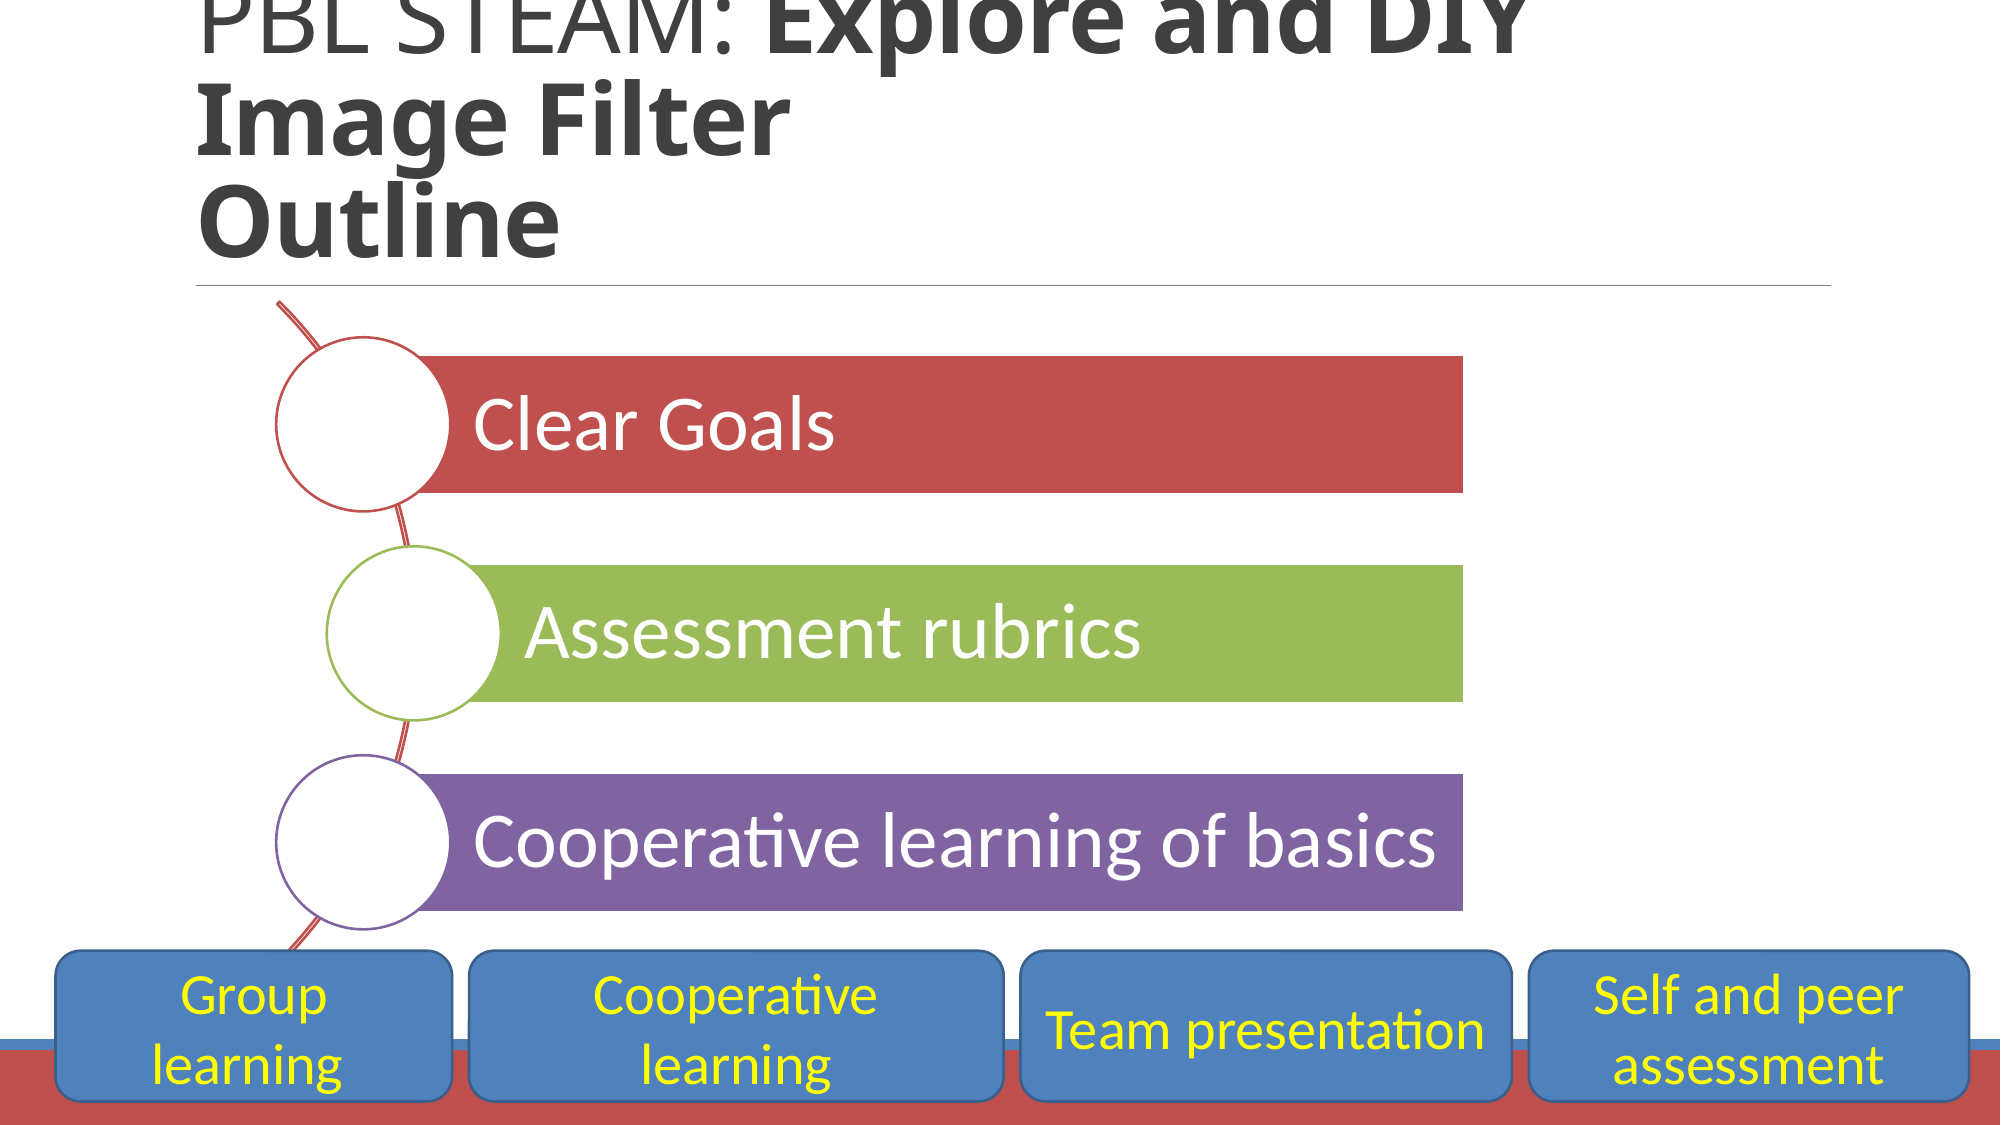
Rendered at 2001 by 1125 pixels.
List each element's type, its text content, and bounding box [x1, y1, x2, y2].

text_box Group learning [54, 949, 454, 1103]
title PBL STEAM: Explore and DIY Image Filter Outline [180, 47, 1830, 285]
text_box Cooperative learning [467, 991, 1005, 1103]
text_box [265, 284, 1474, 983]
text_box Self and peer assessment [1527, 949, 1971, 1103]
text_box Team presentation [1019, 949, 1514, 1103]
